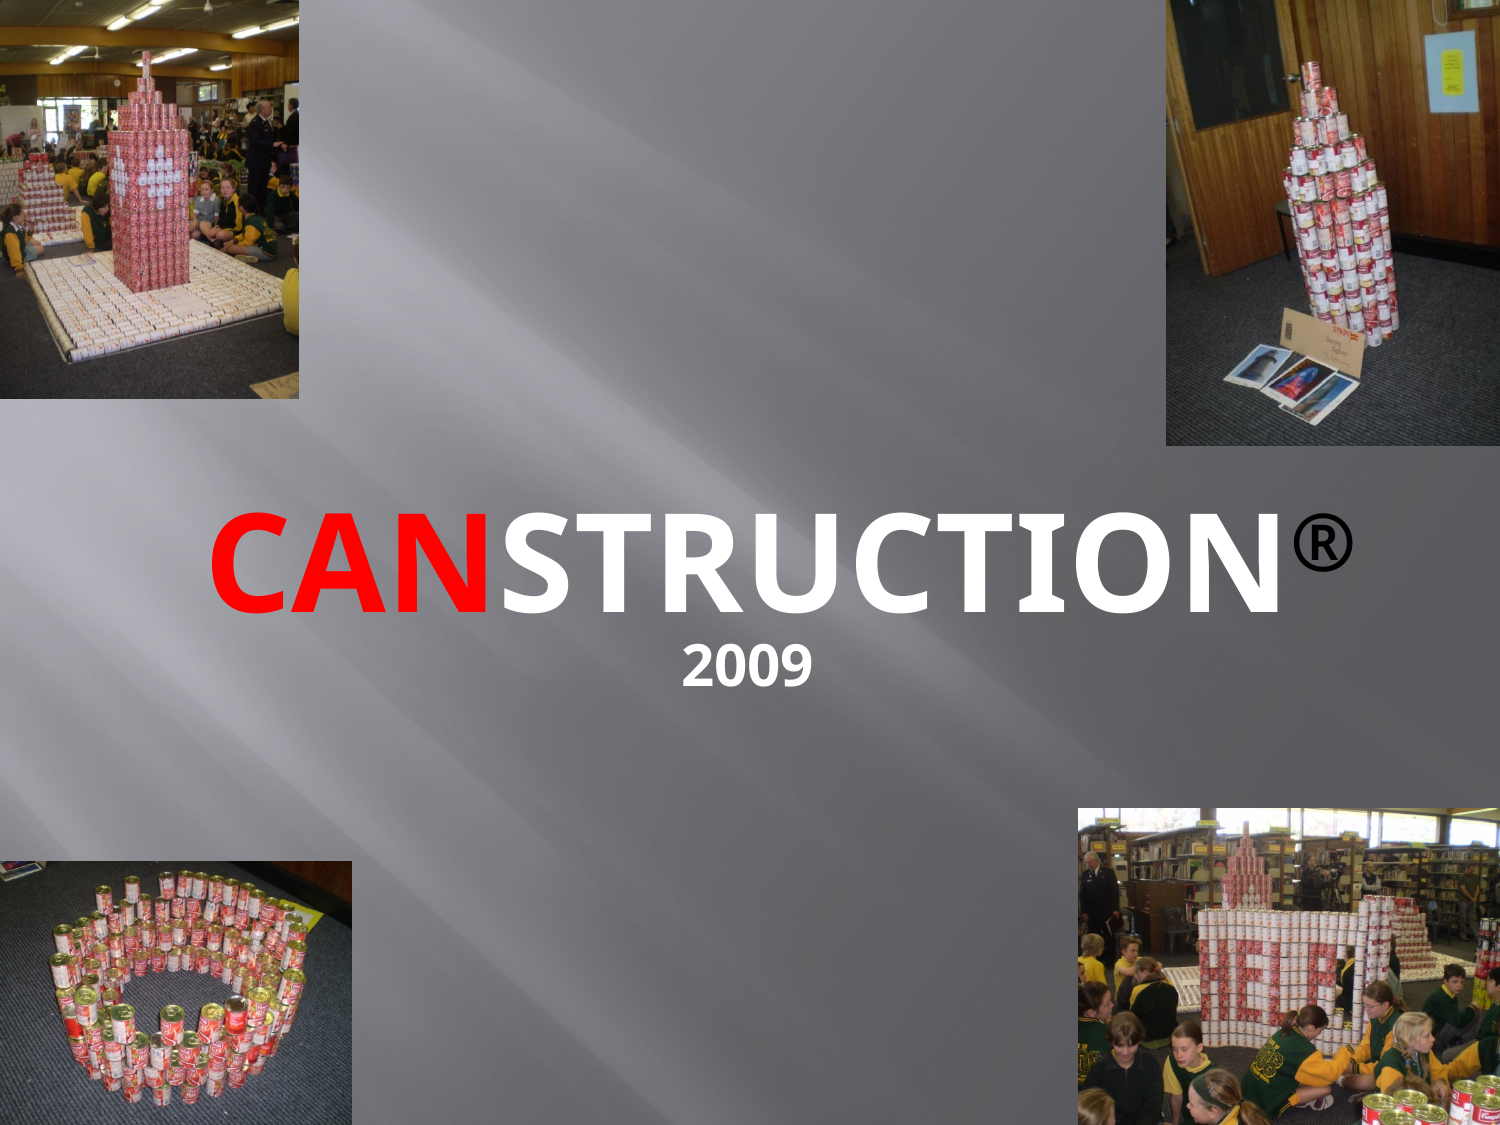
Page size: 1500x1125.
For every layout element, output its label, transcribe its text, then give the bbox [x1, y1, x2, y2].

title canstruction® [105, 339, 1456, 640]
picture [1077, 808, 1500, 1125]
picture [1165, 0, 1500, 446]
subtitle 2009 [222, 620, 1273, 909]
picture [0, 861, 352, 1125]
picture [0, 0, 299, 399]
